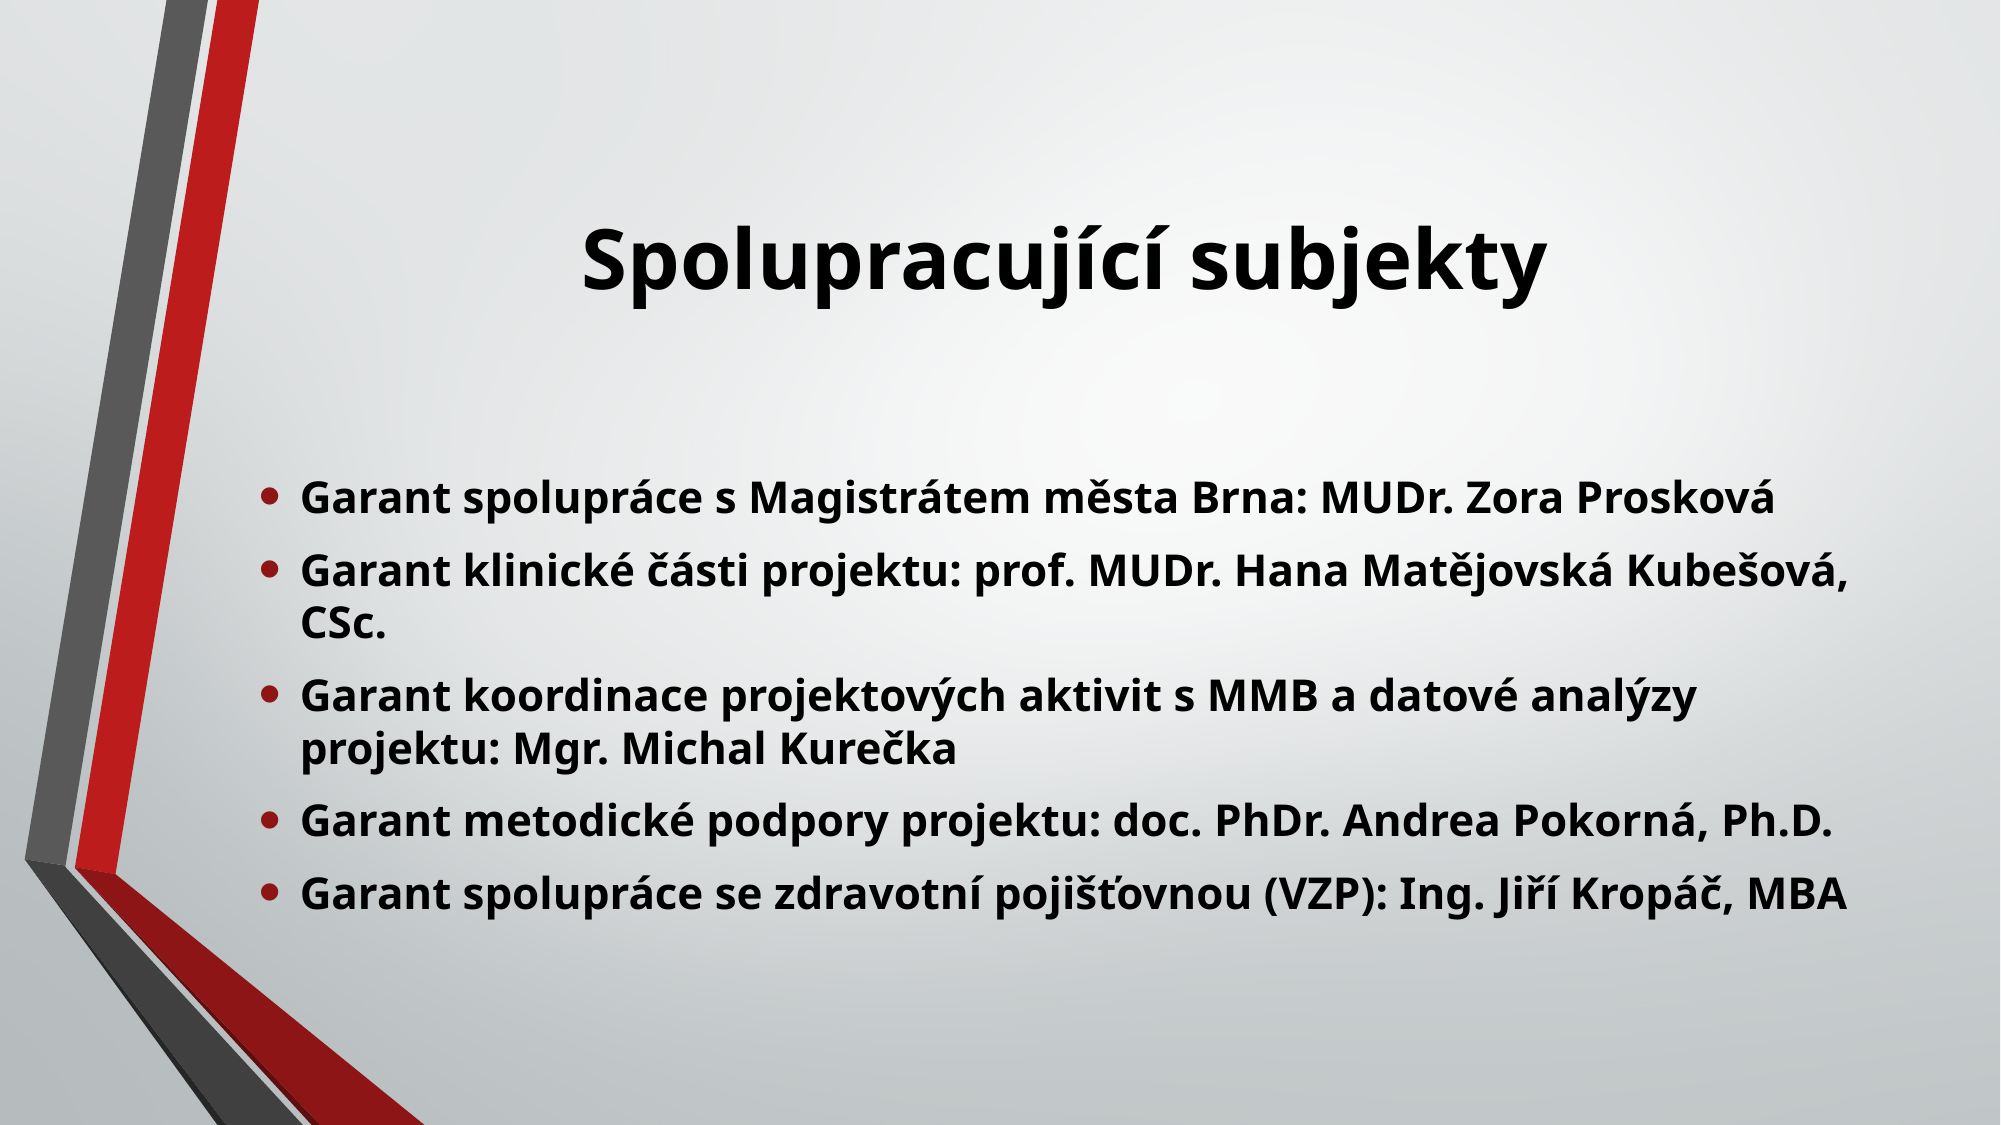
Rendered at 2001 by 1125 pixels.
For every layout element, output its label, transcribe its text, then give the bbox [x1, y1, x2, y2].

list Garant spolupráce s Magistrátem města Brna: MUDr. Zora Prosková Garant klinické části projektu: prof. MUDr. Hana Matějovská Kubešová, CSc. Garant koordinace projektových aktivit s MMB a datové analýzy projektu: Mgr. Michal Kurečka Garant metodické podpory projektu: doc. PhDr. Andrea Pokorná, Ph.D. Garant spolupráce se zdravotní pojišťovnou (VZP): Ing. Jiří Kropáč, MBA [243, 437, 1887, 950]
title Spolupracující subjekty [243, 112, 1887, 400]
